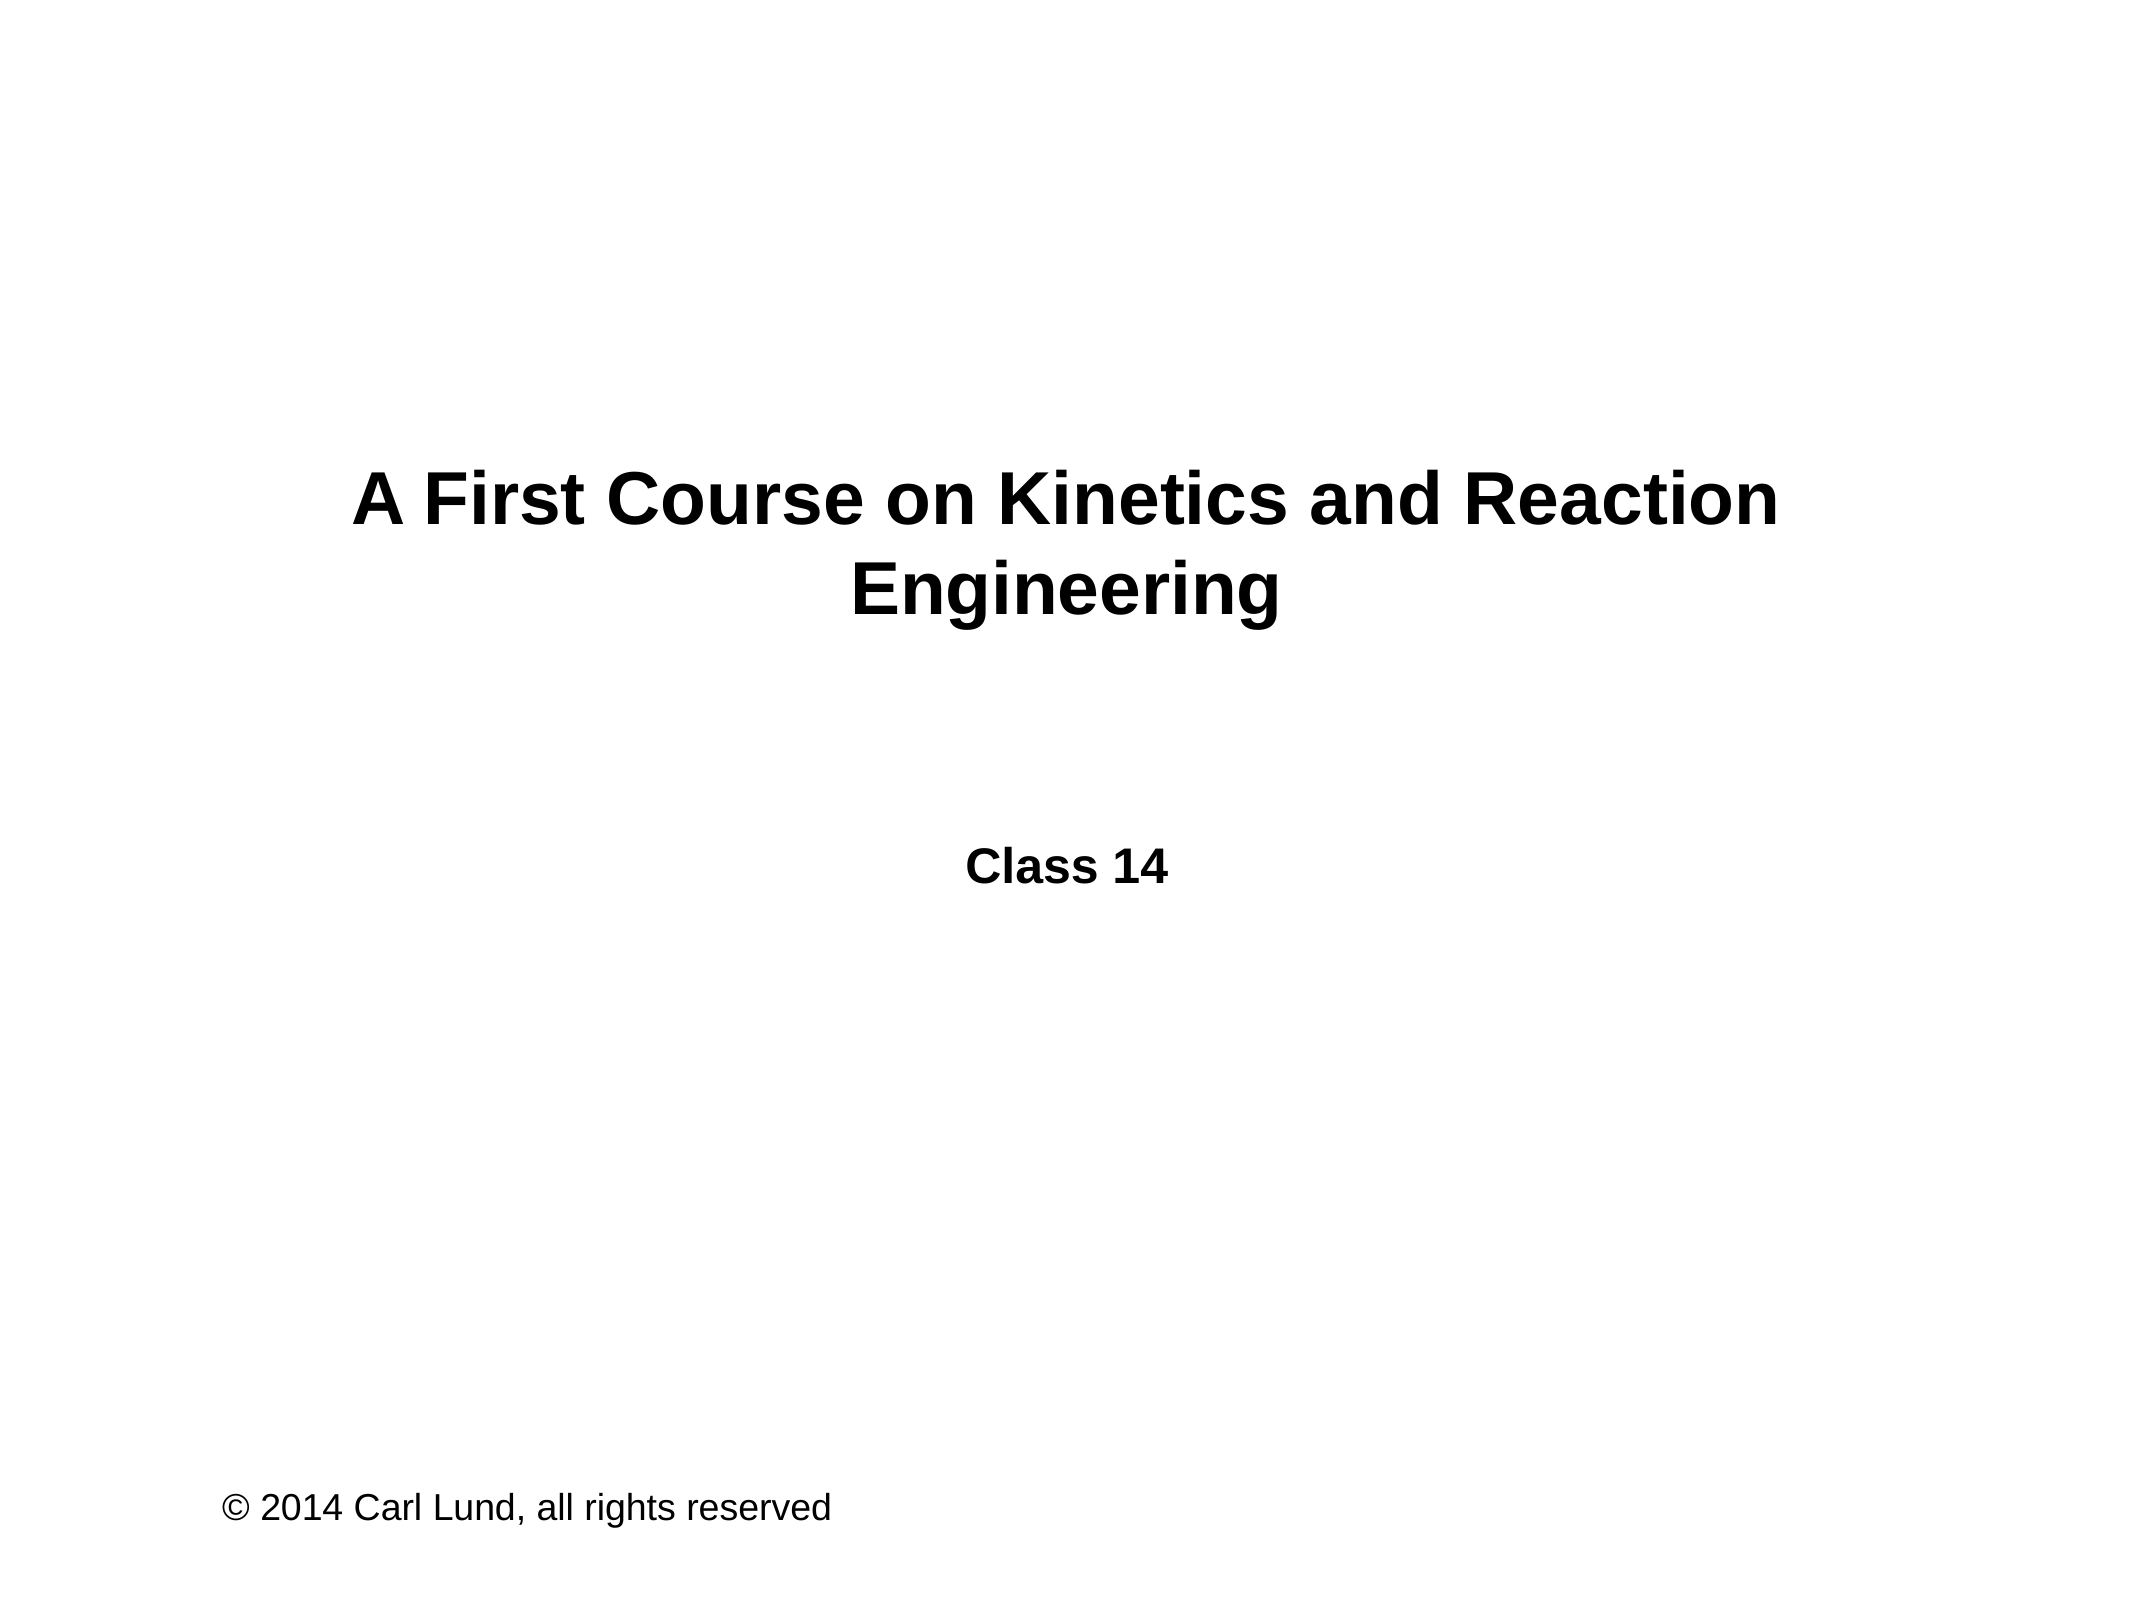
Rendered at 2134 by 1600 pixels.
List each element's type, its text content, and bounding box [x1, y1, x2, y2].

title A First Course on Kinetics and Reaction Engineering [208, 268, 1925, 811]
list Class 14 [208, 825, 1925, 1461]
